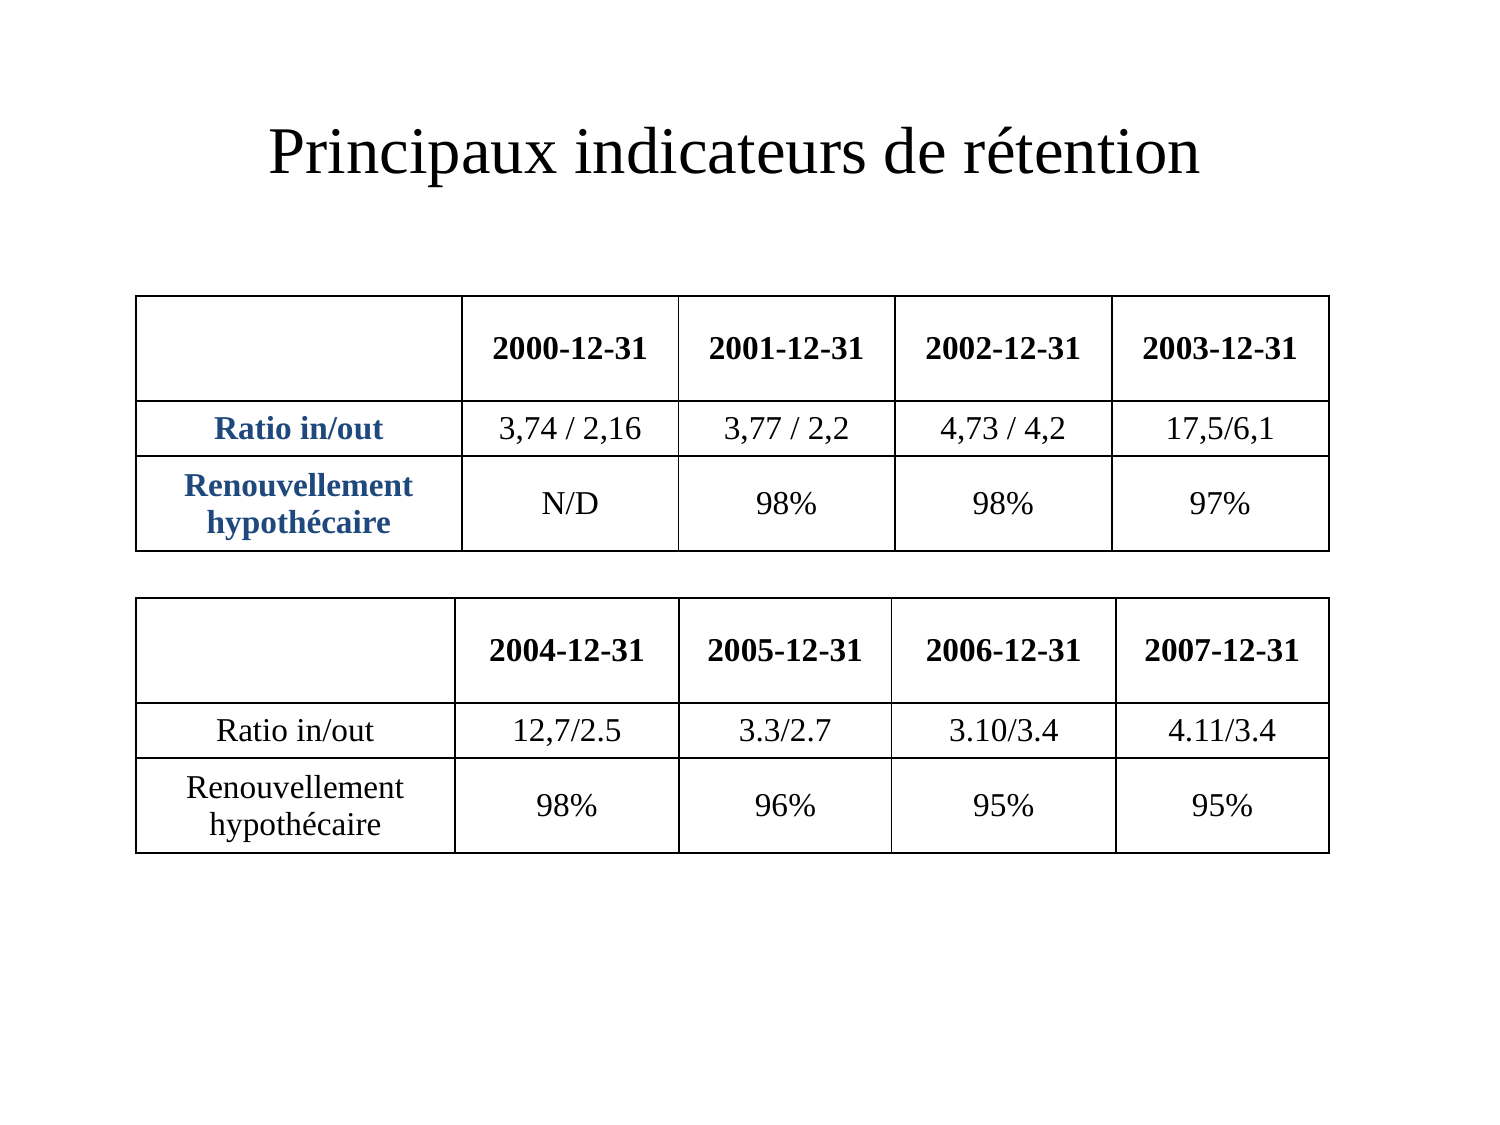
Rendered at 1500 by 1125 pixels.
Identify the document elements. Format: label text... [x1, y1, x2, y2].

table_header 2002-12-31 [896, 297, 1111, 400]
table_cell 3.3/2.7 [680, 704, 891, 757]
table_header 2000-12-31 [463, 297, 678, 400]
table_cell 3,74 / 2,16 [463, 402, 678, 455]
table_cell 98% [456, 759, 678, 852]
table_header 2003-12-31 [1113, 297, 1328, 400]
table_cell 98% [896, 457, 1111, 546]
table_cell 98% [679, 457, 894, 546]
table_cell Ratio in/out [137, 704, 454, 757]
table_header 2005-12-31 [680, 599, 891, 702]
table_cell 4.11/3.4 [1117, 704, 1328, 757]
table_header 2007-12-31 [1117, 599, 1328, 702]
table_header 2004-12-31 [456, 599, 678, 702]
table_cell N/D [463, 457, 678, 546]
table_cell 17,5/6,1 [1113, 402, 1328, 455]
table_cell Renouvellement hypothécaire [137, 759, 454, 852]
table_header [137, 599, 454, 702]
text_box Principaux indicateurs de rétention [253, 99, 1258, 195]
table_cell 95% [892, 759, 1115, 852]
table_header [137, 297, 461, 400]
table_cell 4,73 / 4,2 [896, 402, 1111, 455]
table_cell 95% [1117, 759, 1328, 852]
table_cell 3.10/3.4 [892, 704, 1115, 757]
table_cell 3,77 / 2,2 [679, 402, 894, 455]
table_cell Renouvellement hypothécaire [137, 457, 461, 546]
table_cell 12,7/2.5 [456, 704, 678, 757]
table_cell 97% [1113, 457, 1328, 550]
table_header 2006-12-31 [892, 599, 1115, 702]
table_cell Ratio in/out [137, 402, 461, 455]
table_header 2001-12-31 [679, 297, 894, 400]
table_cell 96% [680, 759, 891, 852]
